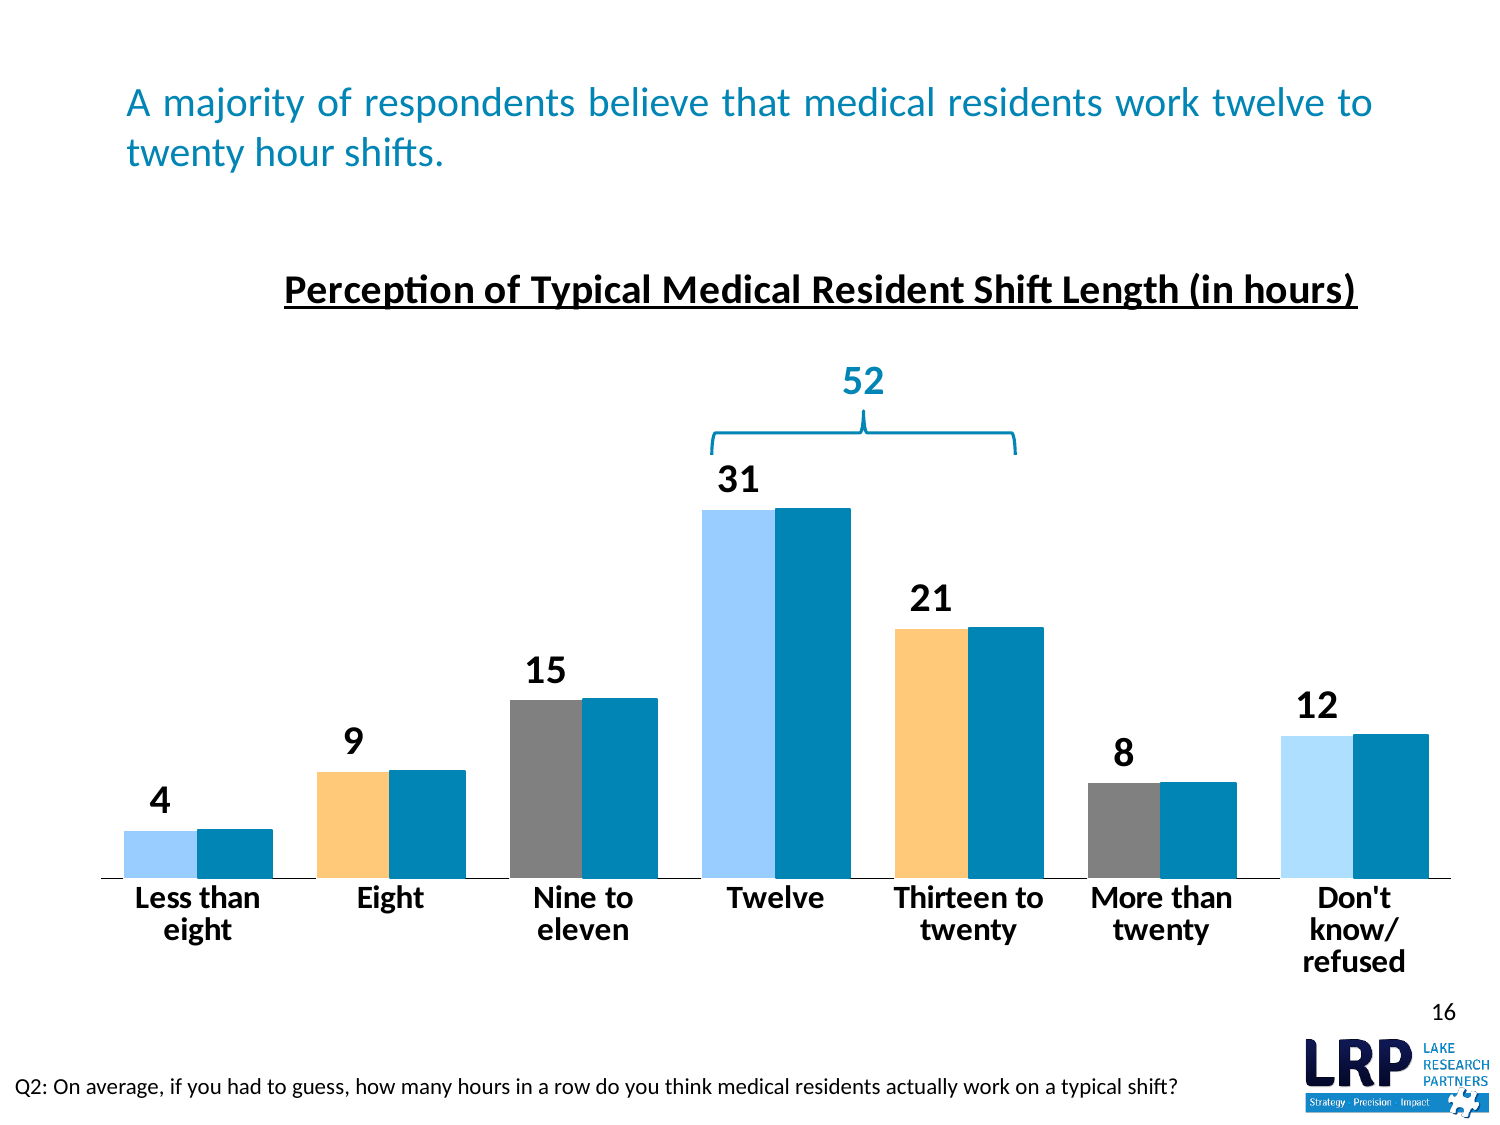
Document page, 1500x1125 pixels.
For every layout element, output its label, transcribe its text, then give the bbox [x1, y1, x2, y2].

footer 16 [1387, 987, 1500, 1038]
title A majority of respondents believe that medical residents work twelve to twenty hour shifts. [111, 37, 1389, 212]
text_box Q2: On average, if you had to guess, how many hours in a row do you think medical residents actually work on a typical shift? [0, 1064, 1300, 1107]
picture [1304, 1038, 1492, 1119]
chart [78, 254, 1469, 973]
